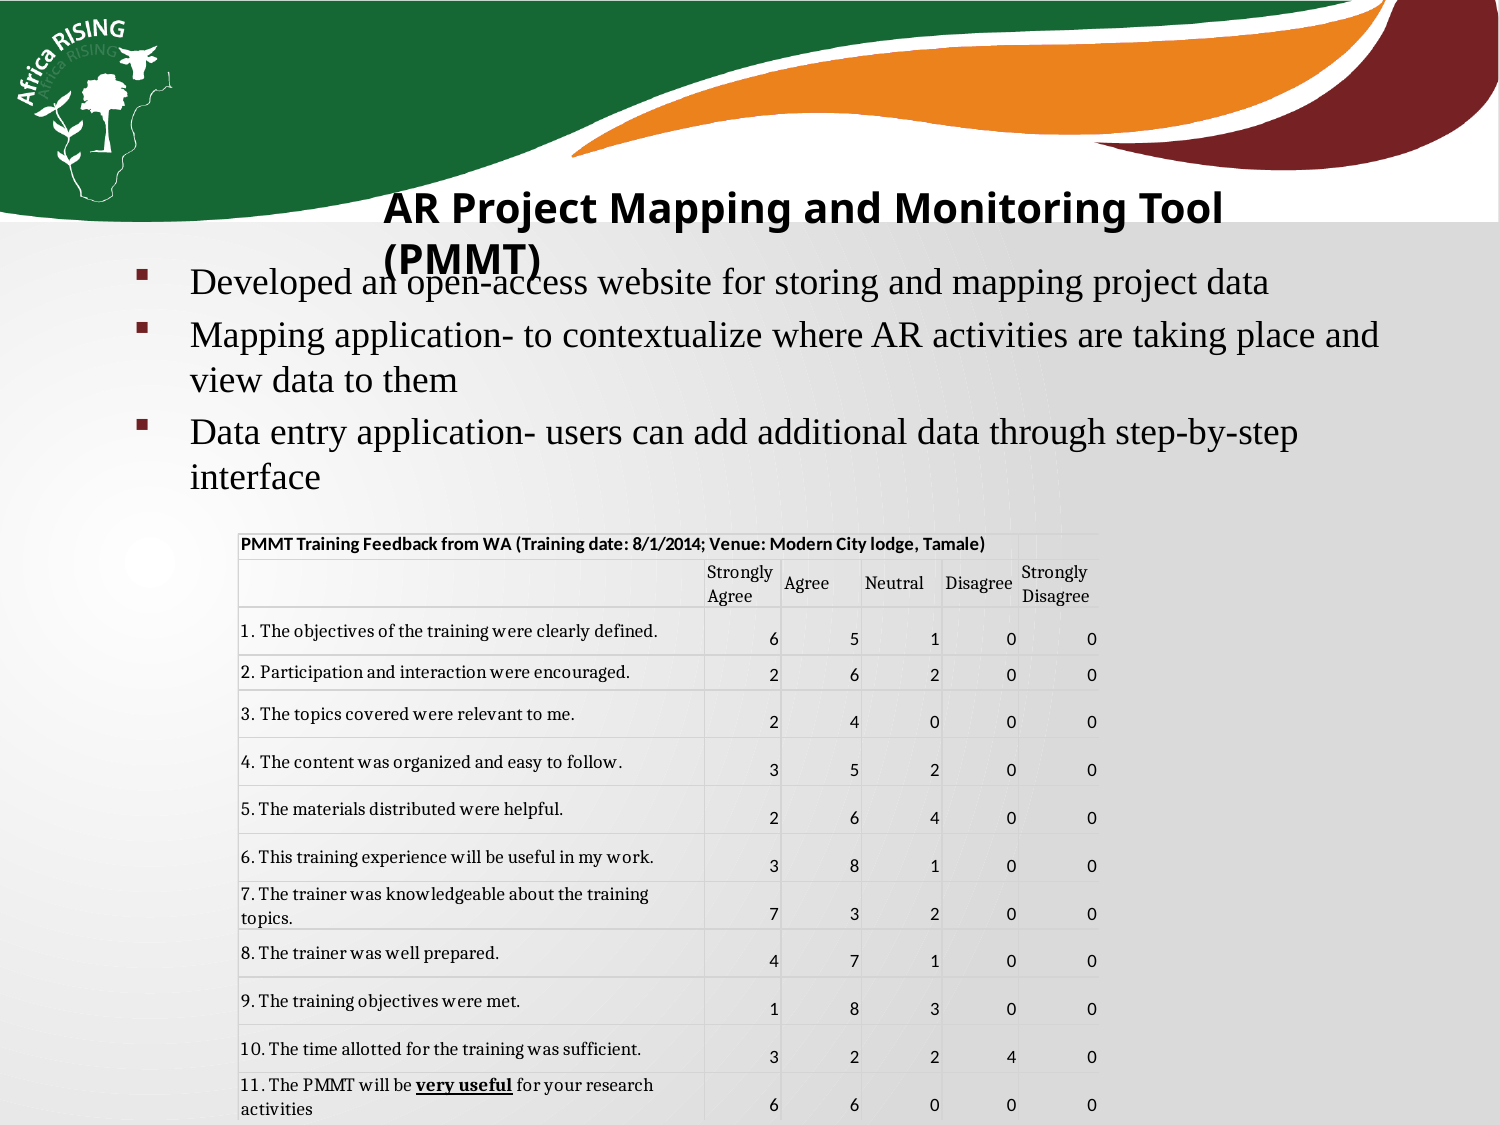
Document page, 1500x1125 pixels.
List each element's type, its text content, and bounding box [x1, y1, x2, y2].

list AR Project Mapping and Monitoring Tool (PMMT) [350, 174, 1375, 249]
list Developed an open-access website for storing and mapping project data Mapping application- to contextualize where AR activities are taking place and view data to them Data entry application- users can add additional data through step-by-step interface [99, 249, 1425, 534]
picture [0, 0, 1499, 222]
picture [236, 532, 1101, 1122]
